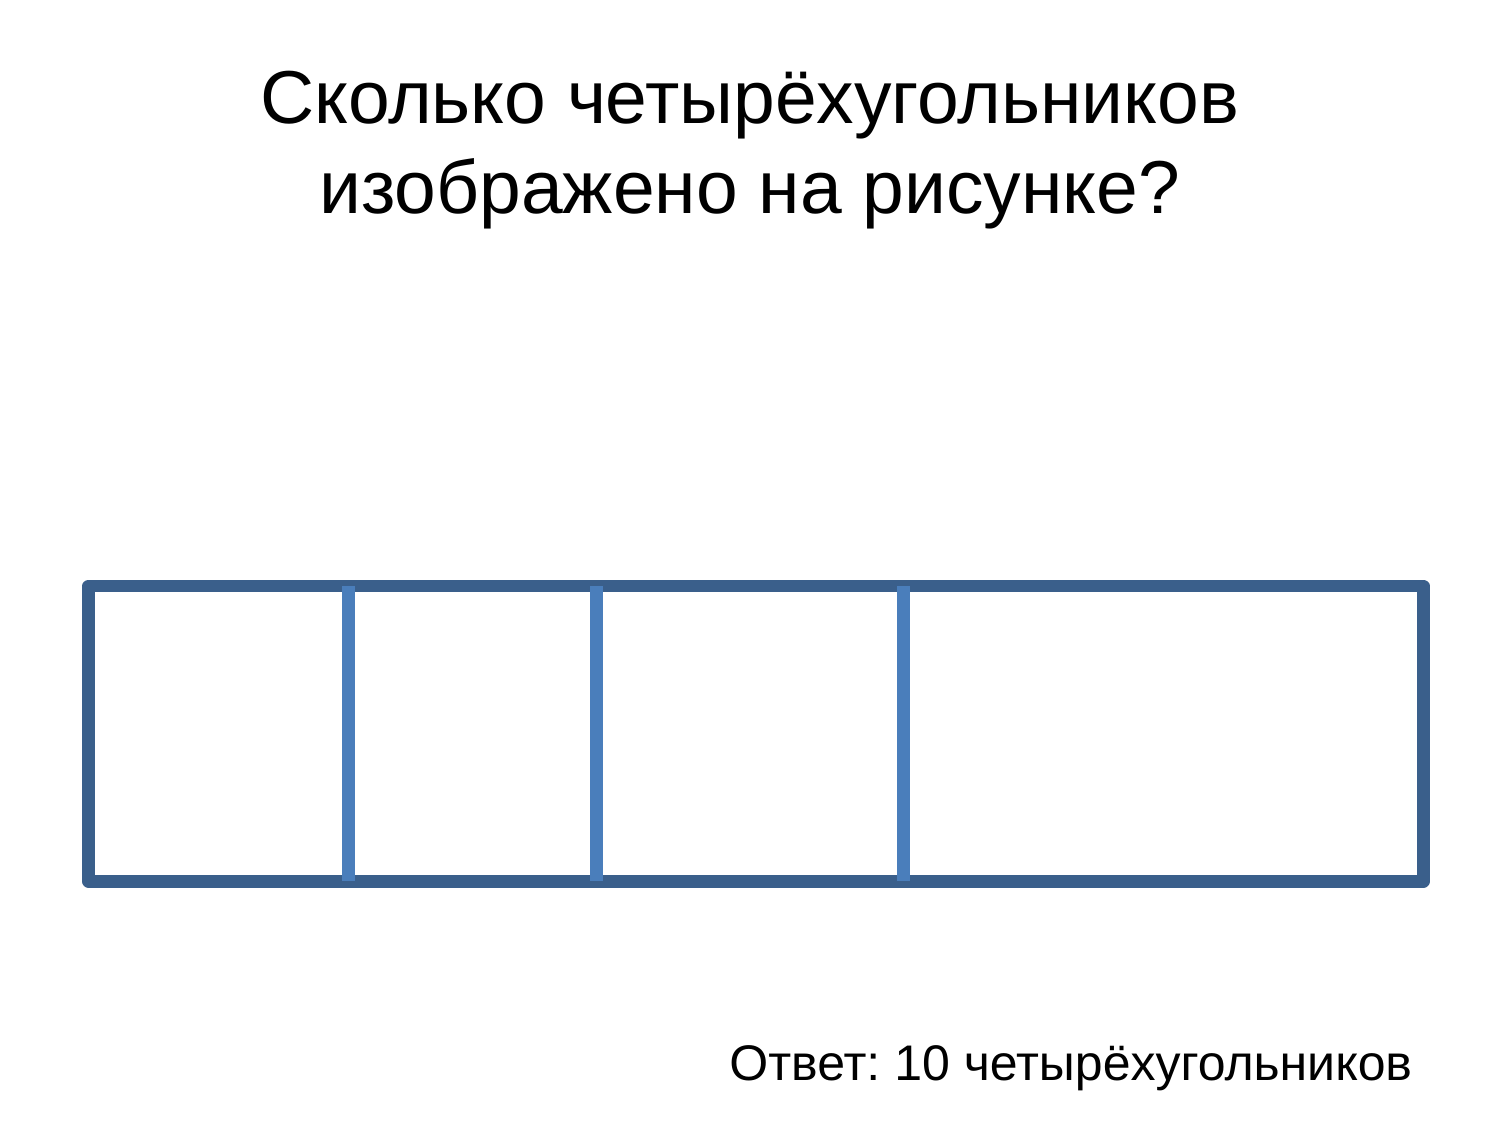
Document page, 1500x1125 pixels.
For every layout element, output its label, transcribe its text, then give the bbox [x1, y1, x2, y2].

text_box Ответ: 10 четырёхугольников [714, 1023, 1459, 1098]
title Сколько четырёхугольников изображено на рисунке? [75, 45, 1425, 233]
text_box [86, 584, 1425, 883]
